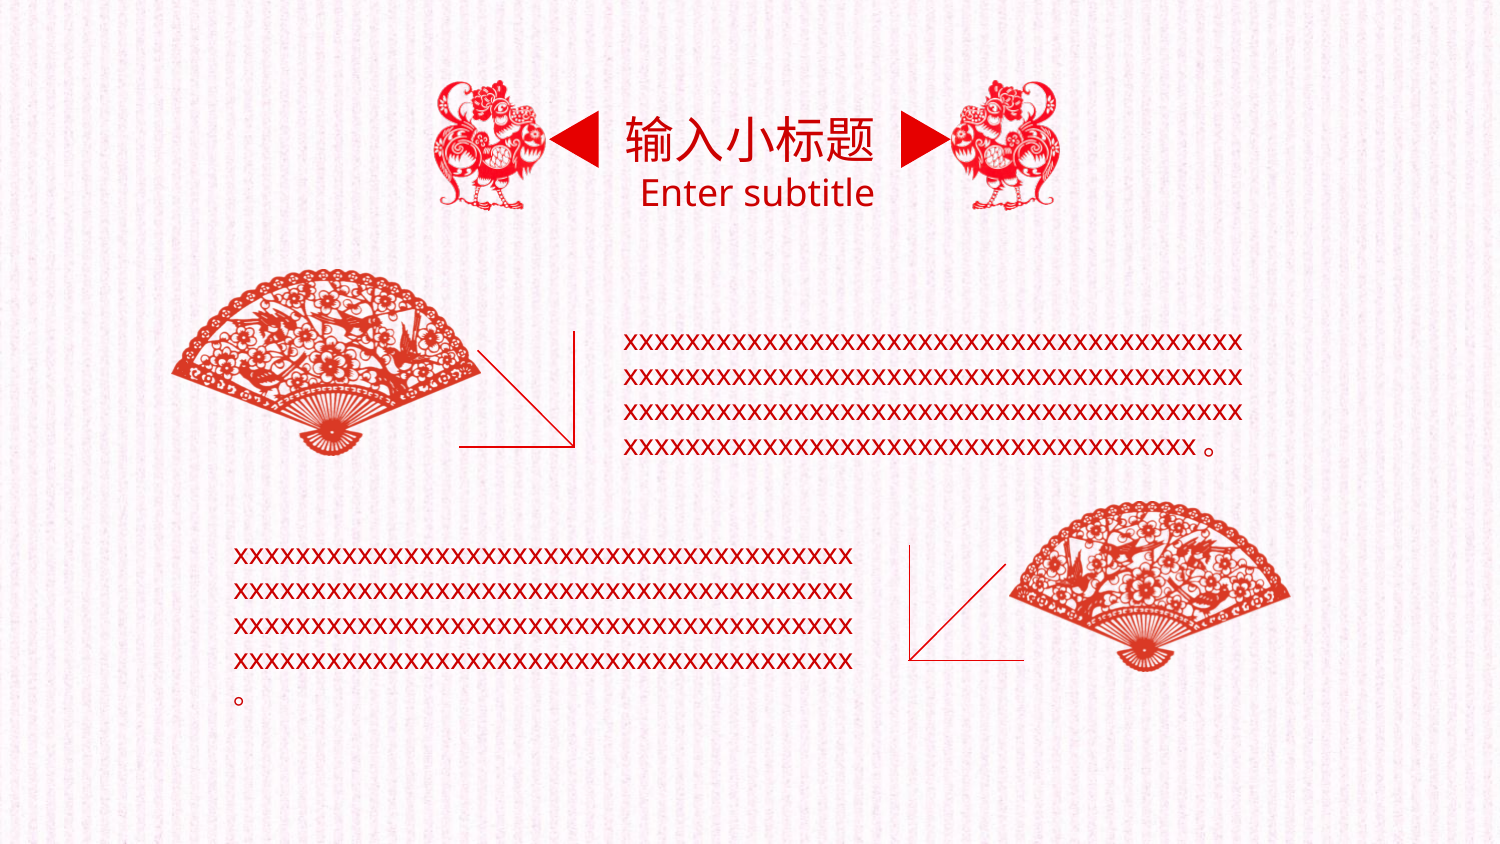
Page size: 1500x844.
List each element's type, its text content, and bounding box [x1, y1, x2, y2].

text_box xxxxxxxxxxxxxxxxxxxxxxxxxxxxxxxxxxxxxxxxxxxxxxxxxxxxxxxxxxxxxxxxxxxxxxxxxxxxxxxxxxxxxxxxxxxxxxxxxxxxxxxxxxxxxxxxxxxxxxxxxxxxxxxxxxxxxxxxxxxxxxxxxxxxxxxxxxxxx。 [608, 314, 1270, 469]
text_box [899, 108, 925, 170]
text_box 输入小标题 [610, 101, 890, 177]
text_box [485, 330, 576, 448]
text_box Enter subtitle [624, 161, 891, 222]
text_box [908, 544, 1004, 661]
picture [0, 0, 1500, 844]
text_box xxxxxxxxxxxxxxxxxxxxxxxxxxxxxxxxxxxxxxxxxxxxxxxxxxxxxxxxxxxxxxxxxxxxxxxxxxxxxxxxxxxxxxxxxxxxxxxxxxxxxxxxxxxxxxxxxxxxxxxxxxxxxxxxxxxxxxxxxxxxxxxxxxxxxxxxxxxxxxxx。 [218, 528, 880, 718]
text_box [571, 108, 601, 170]
